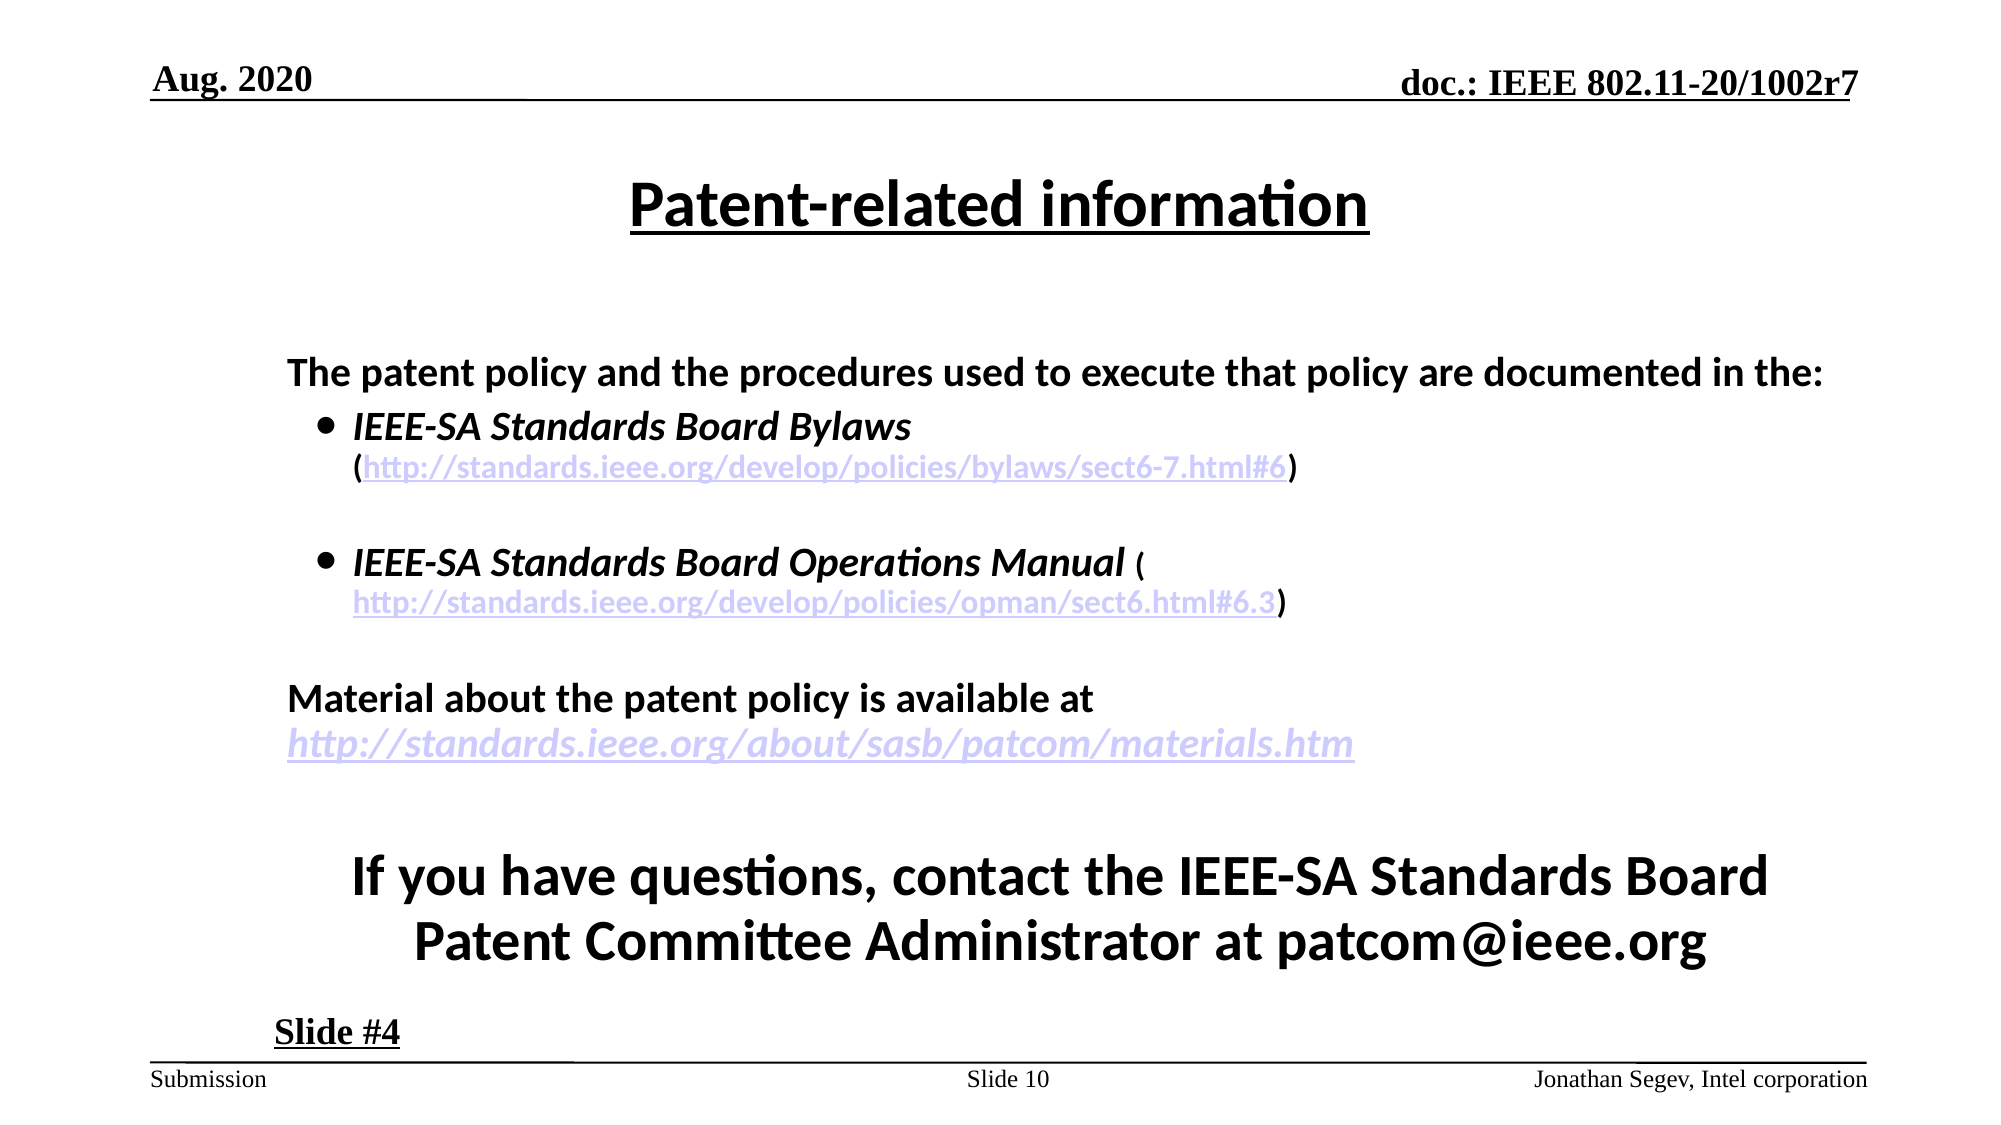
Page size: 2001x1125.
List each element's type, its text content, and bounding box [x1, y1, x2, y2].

footer Jonathan Segev, Intel corporation [1171, 1061, 1869, 1093]
text_box Slide #4 [259, 999, 416, 1060]
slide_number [152, 54, 563, 100]
title Patent-related information [149, 112, 1850, 288]
slide_number Slide 10 [950, 1061, 1067, 1123]
list The patent policy and the procedures used to execute that policy are documented in the: IEEE-SA Standards Board Bylaws (http://standards.ieee.org/develop/policies/bylaws/sect6-7.html#6) IEEE-SA Standards Board Operations Manual (http://standards.ieee.org/develop/policies/opman/sect6.html#6.3) Material about the patent policy is available at http://standards.ieee.org/about/sasb/patcom/materials.htm If you have questions, contact the IEEE-SA Standards Board Patent Committee Administrator at patcom@ieee.org [149, 324, 1850, 1000]
